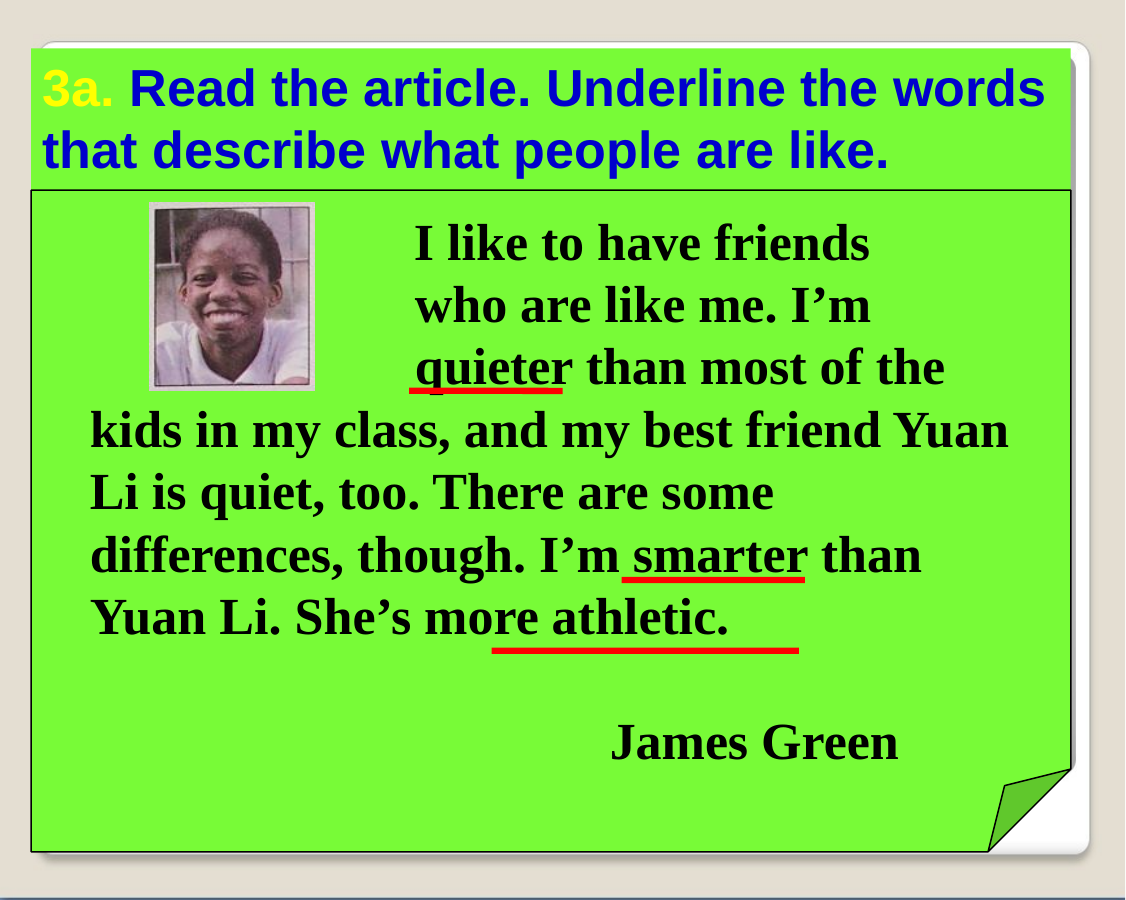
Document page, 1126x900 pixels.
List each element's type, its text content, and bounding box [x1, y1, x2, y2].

text_box 3a. Read the article. Underline the words that describe what people are like. [31, 48, 1071, 190]
text_box I like to have friends who are like me. I’m quieter than most of the kids in my class, and my best friend Yuan Li is quiet, too. There are some differences, though. I’m smarter than Yuan Li. She’s more athletic. James Green [78, 202, 1045, 776]
picture [0, 0, 1126, 900]
text_box [31, 190, 1071, 852]
